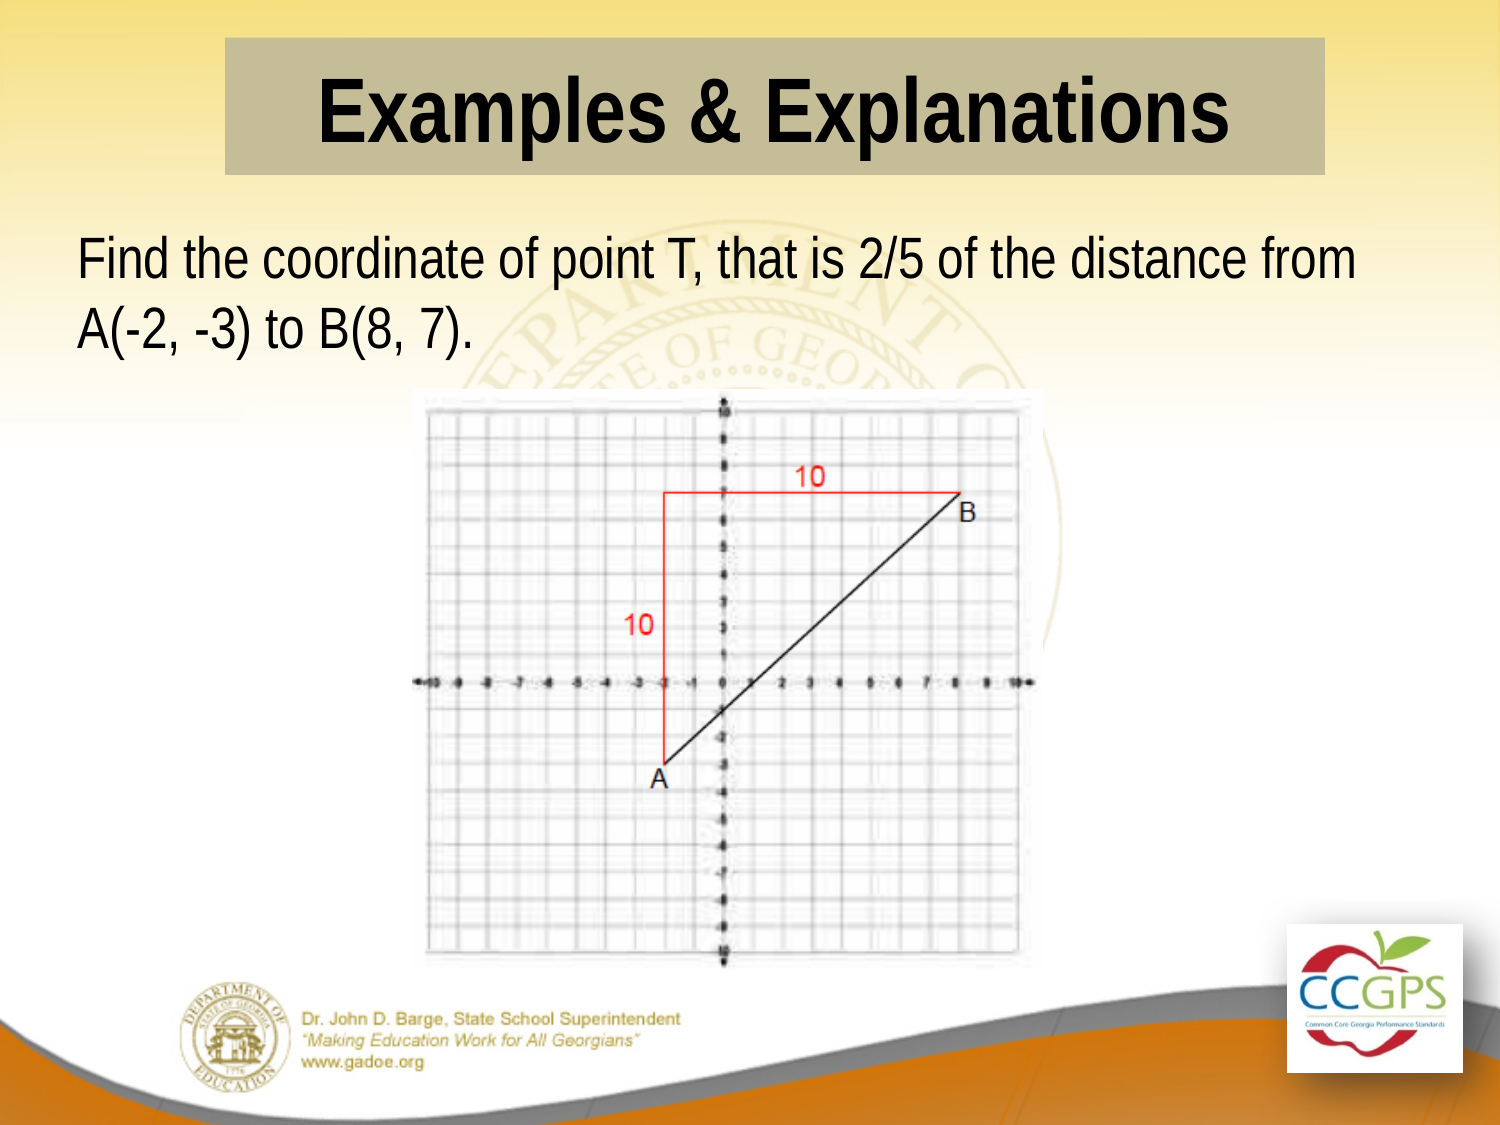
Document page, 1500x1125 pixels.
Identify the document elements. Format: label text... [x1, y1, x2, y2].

picture [0, 0, 1500, 1125]
subtitle Find the coordinate of point T, that is 2/5 of the distance from A(-2, -3) to B(8, 7). [62, 212, 1438, 926]
title Examples & Explanations [224, 37, 1326, 176]
